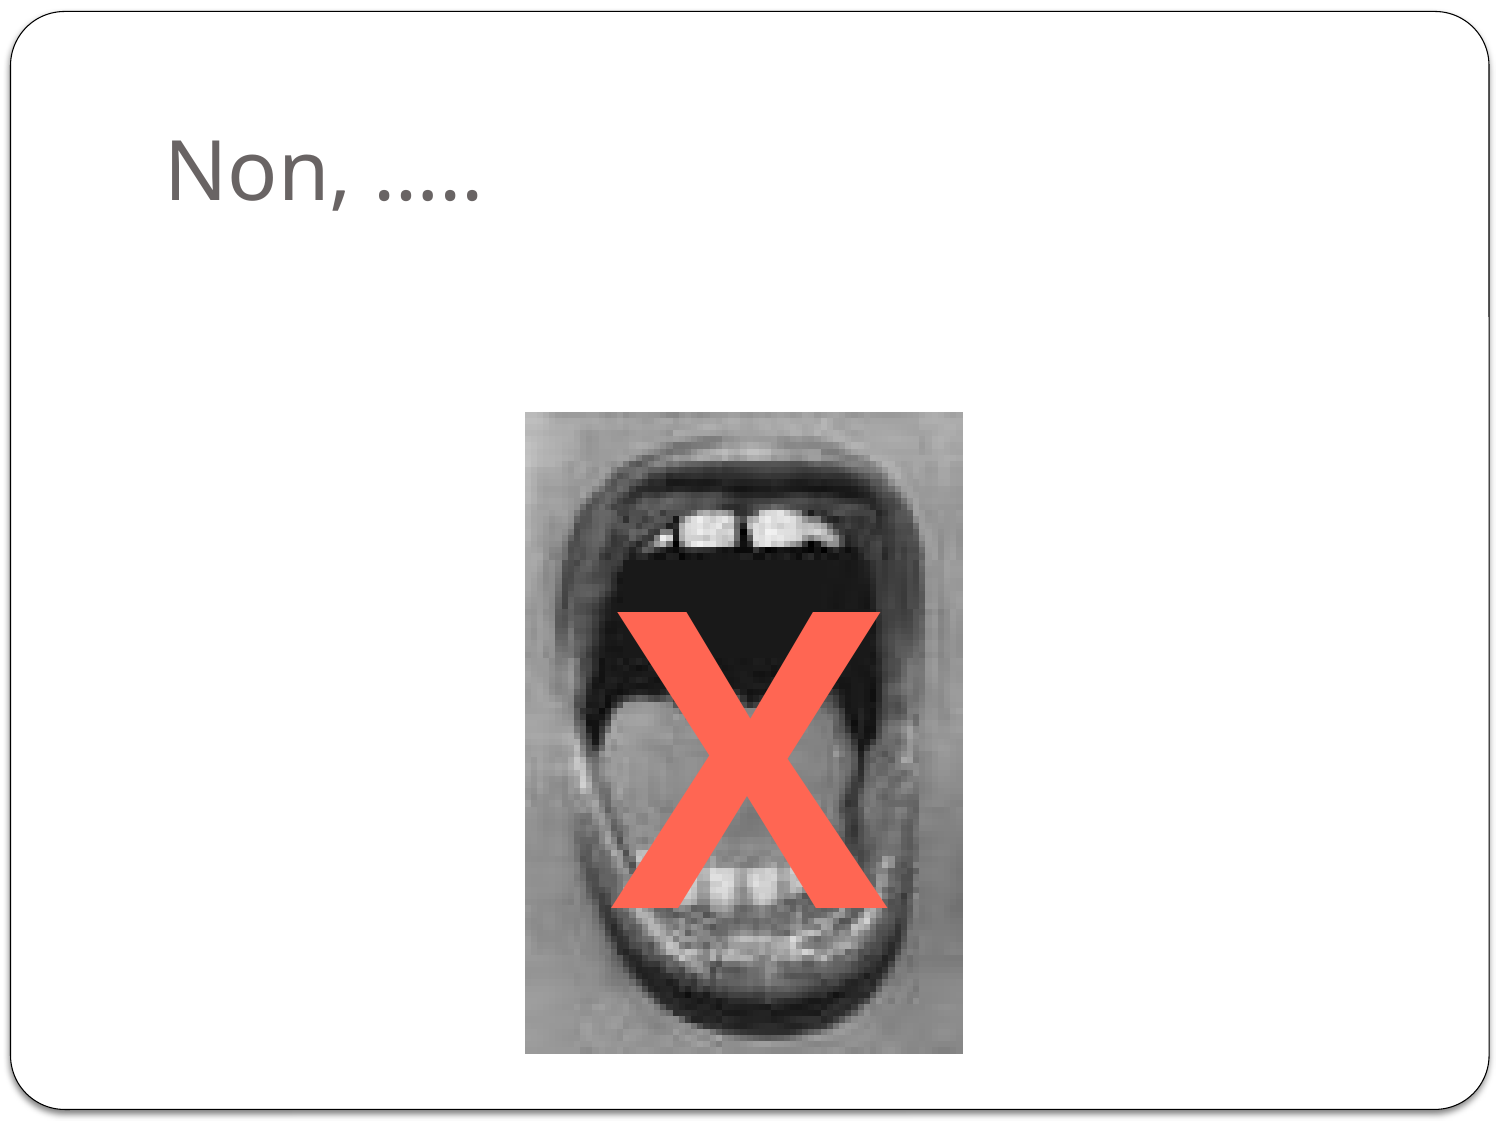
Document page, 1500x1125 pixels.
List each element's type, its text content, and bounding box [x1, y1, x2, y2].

title Non, ….. [150, 45, 1425, 233]
picture [524, 412, 963, 1054]
